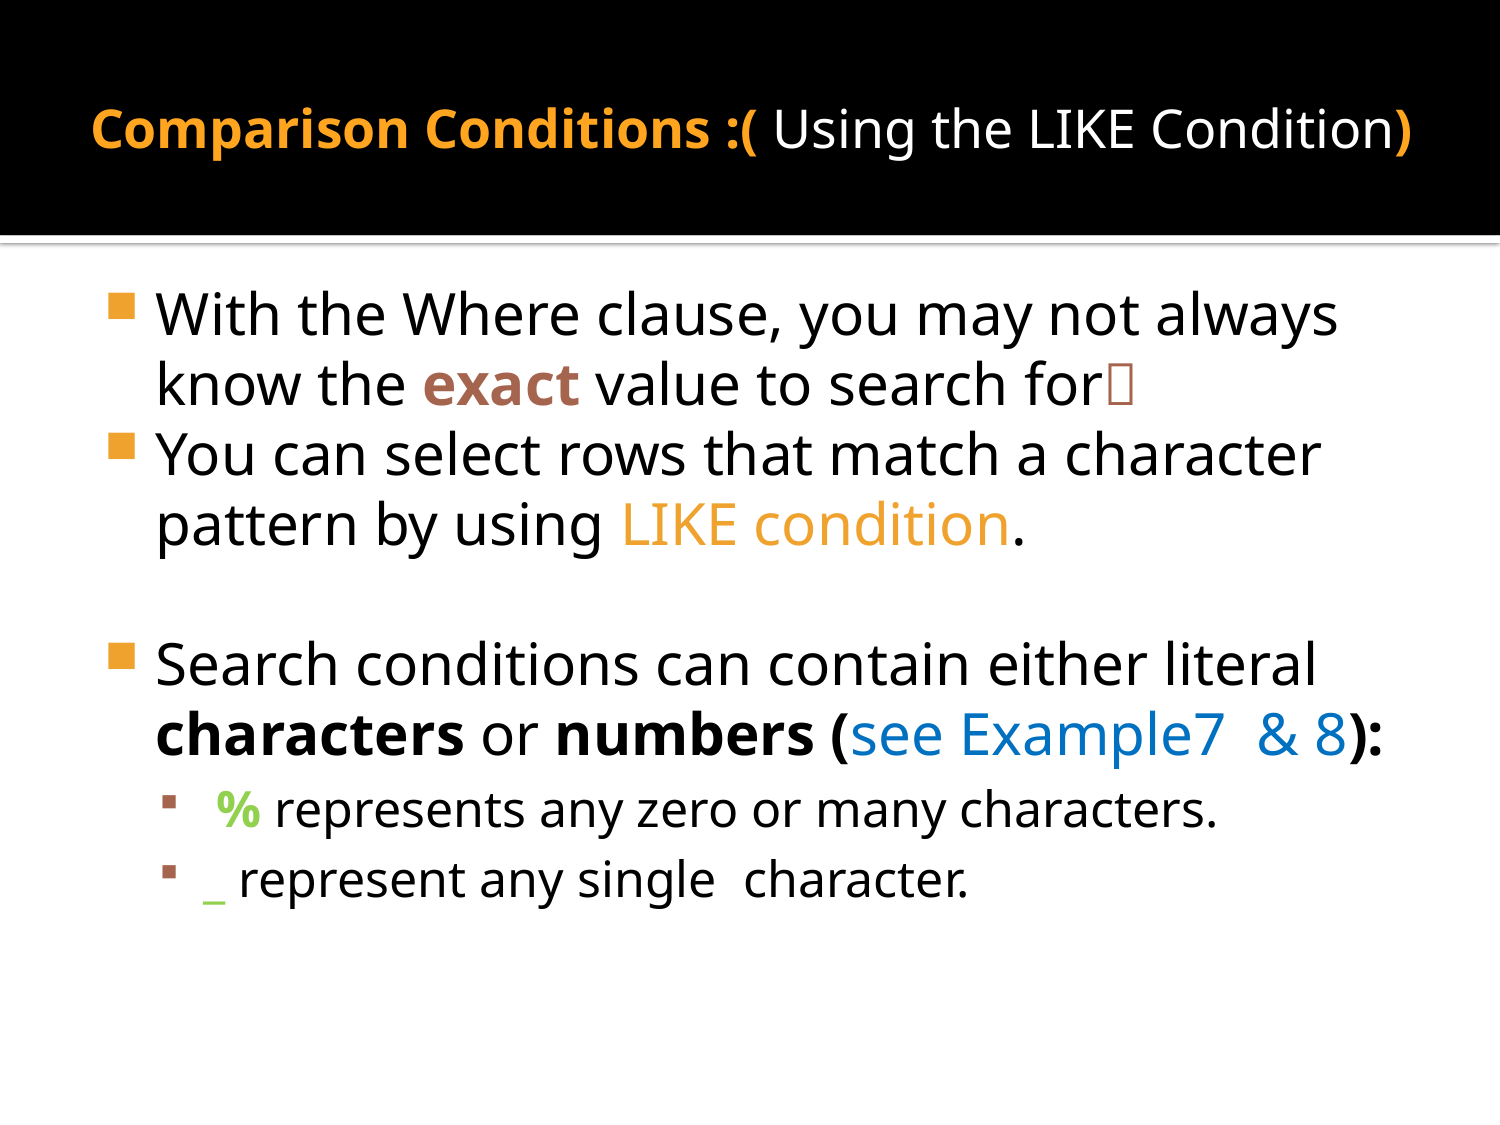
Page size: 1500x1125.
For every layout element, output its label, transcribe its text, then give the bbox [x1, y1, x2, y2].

title Comparison Conditions :( Using the LIKE Condition) [75, 56, 1425, 262]
list With the Where clause, you may not always know the exact value to search for You can select rows that match a character pattern by using LIKE condition. Search conditions can contain either literal characters or numbers (see Example7 & 8): % represents any zero or many characters. _ represent any single character. [74, 262, 1426, 1038]
